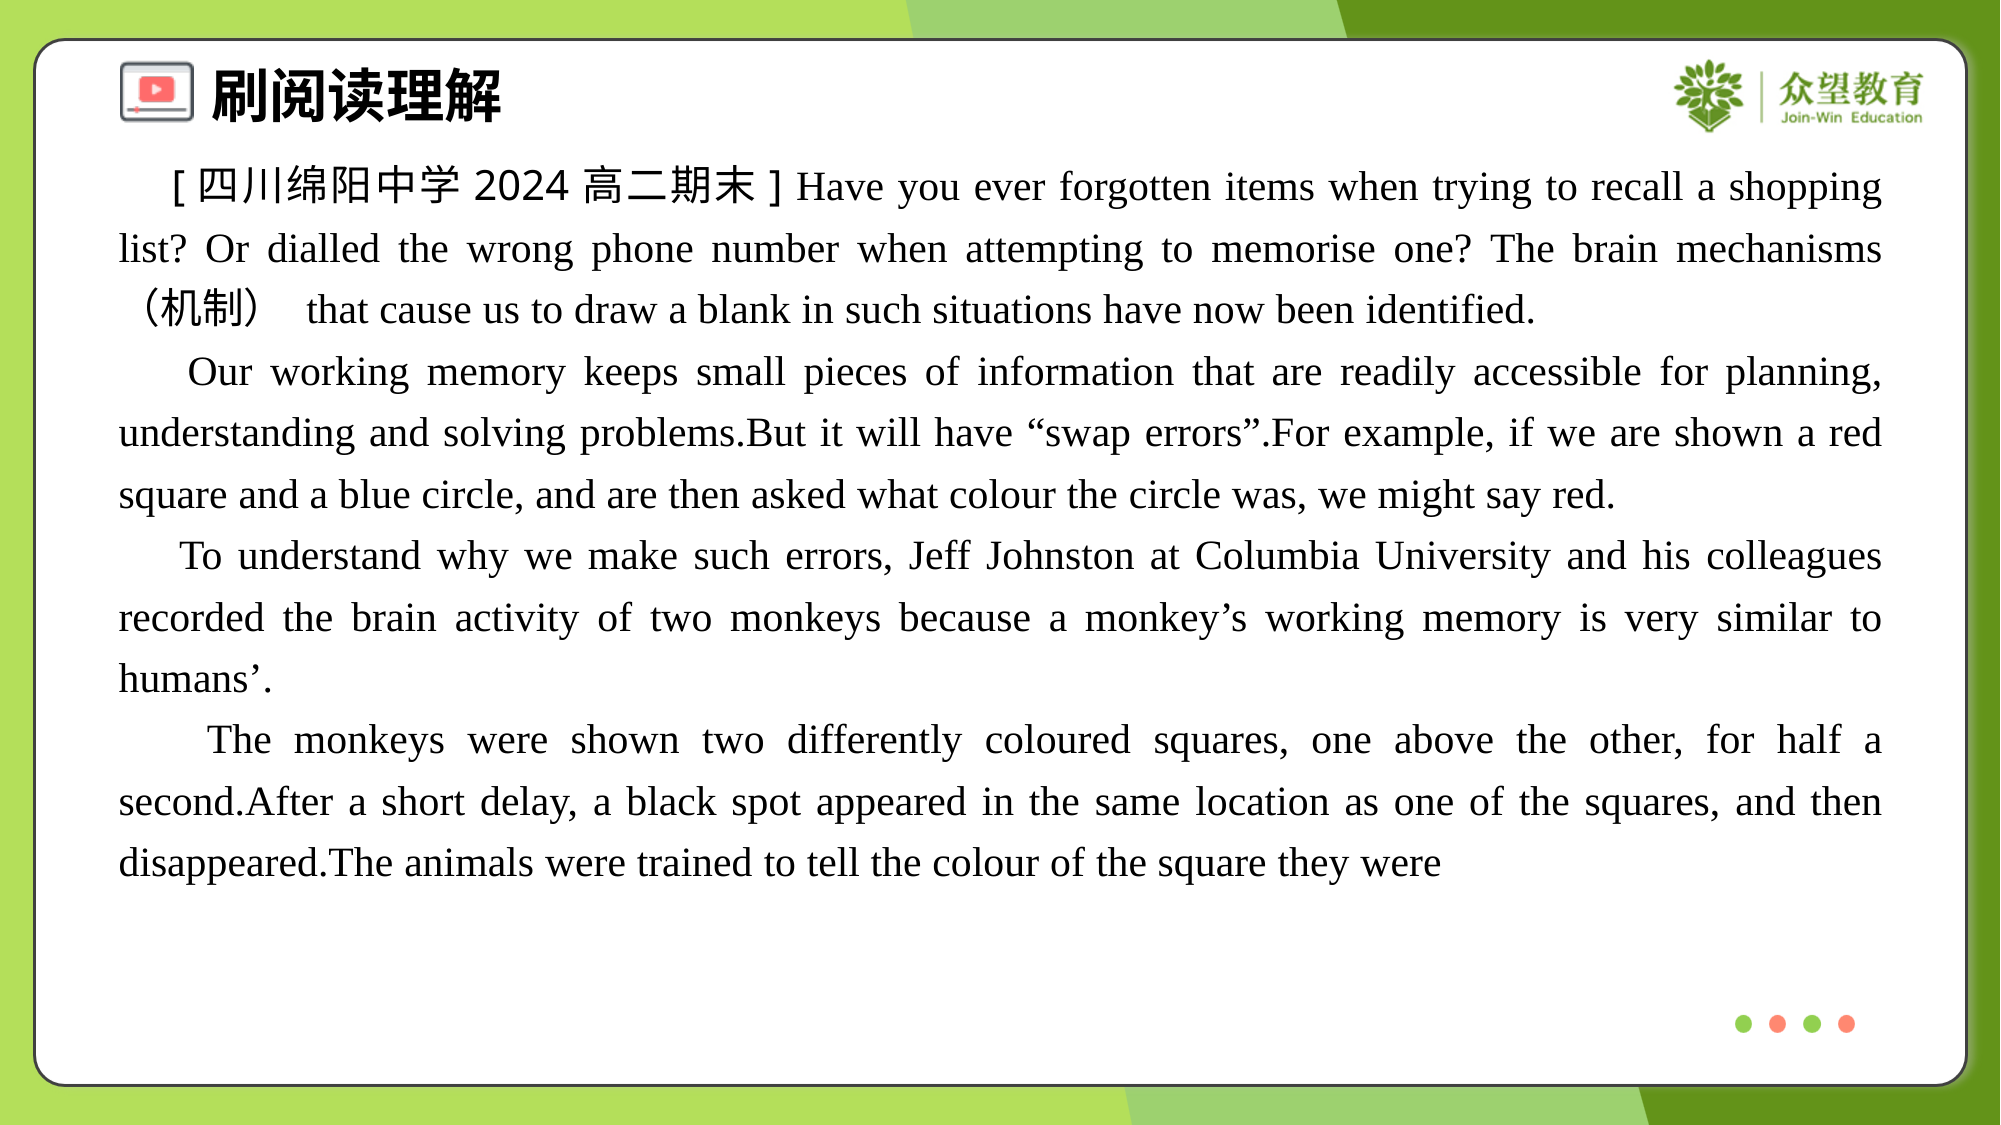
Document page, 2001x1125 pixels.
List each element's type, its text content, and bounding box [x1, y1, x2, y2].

text_box [四川绵阳中学2024高二期末] Have you ever forgotten items when trying to recall a shopping list? Or dialled the wrong phone number when attempting to memorise one? The brain mechanisms （机制） that cause us to draw a blank in such situations have now been identified. Our working memory keeps small pieces of information that are readily accessible for planning, understanding and solving problems.But it will have “swap errors”.For example, if we are shown a red square and a blue circle, and are then asked what colour the circle was, we might say red. To understand why we make such errors, Jeff Johnston at Columbia University and his colleagues recorded the brain activity of two monkeys because a monkey’s working memory is very similar to humans’. The monkeys were shown two differently coloured squares, one above the other, for half a second.After a short delay, a black spot appeared in the same location as one of the squares, and then disappeared.The animals were trained to tell the colour of the square they were [118, 147, 1883, 942]
picture [0, 0, 2000, 1125]
